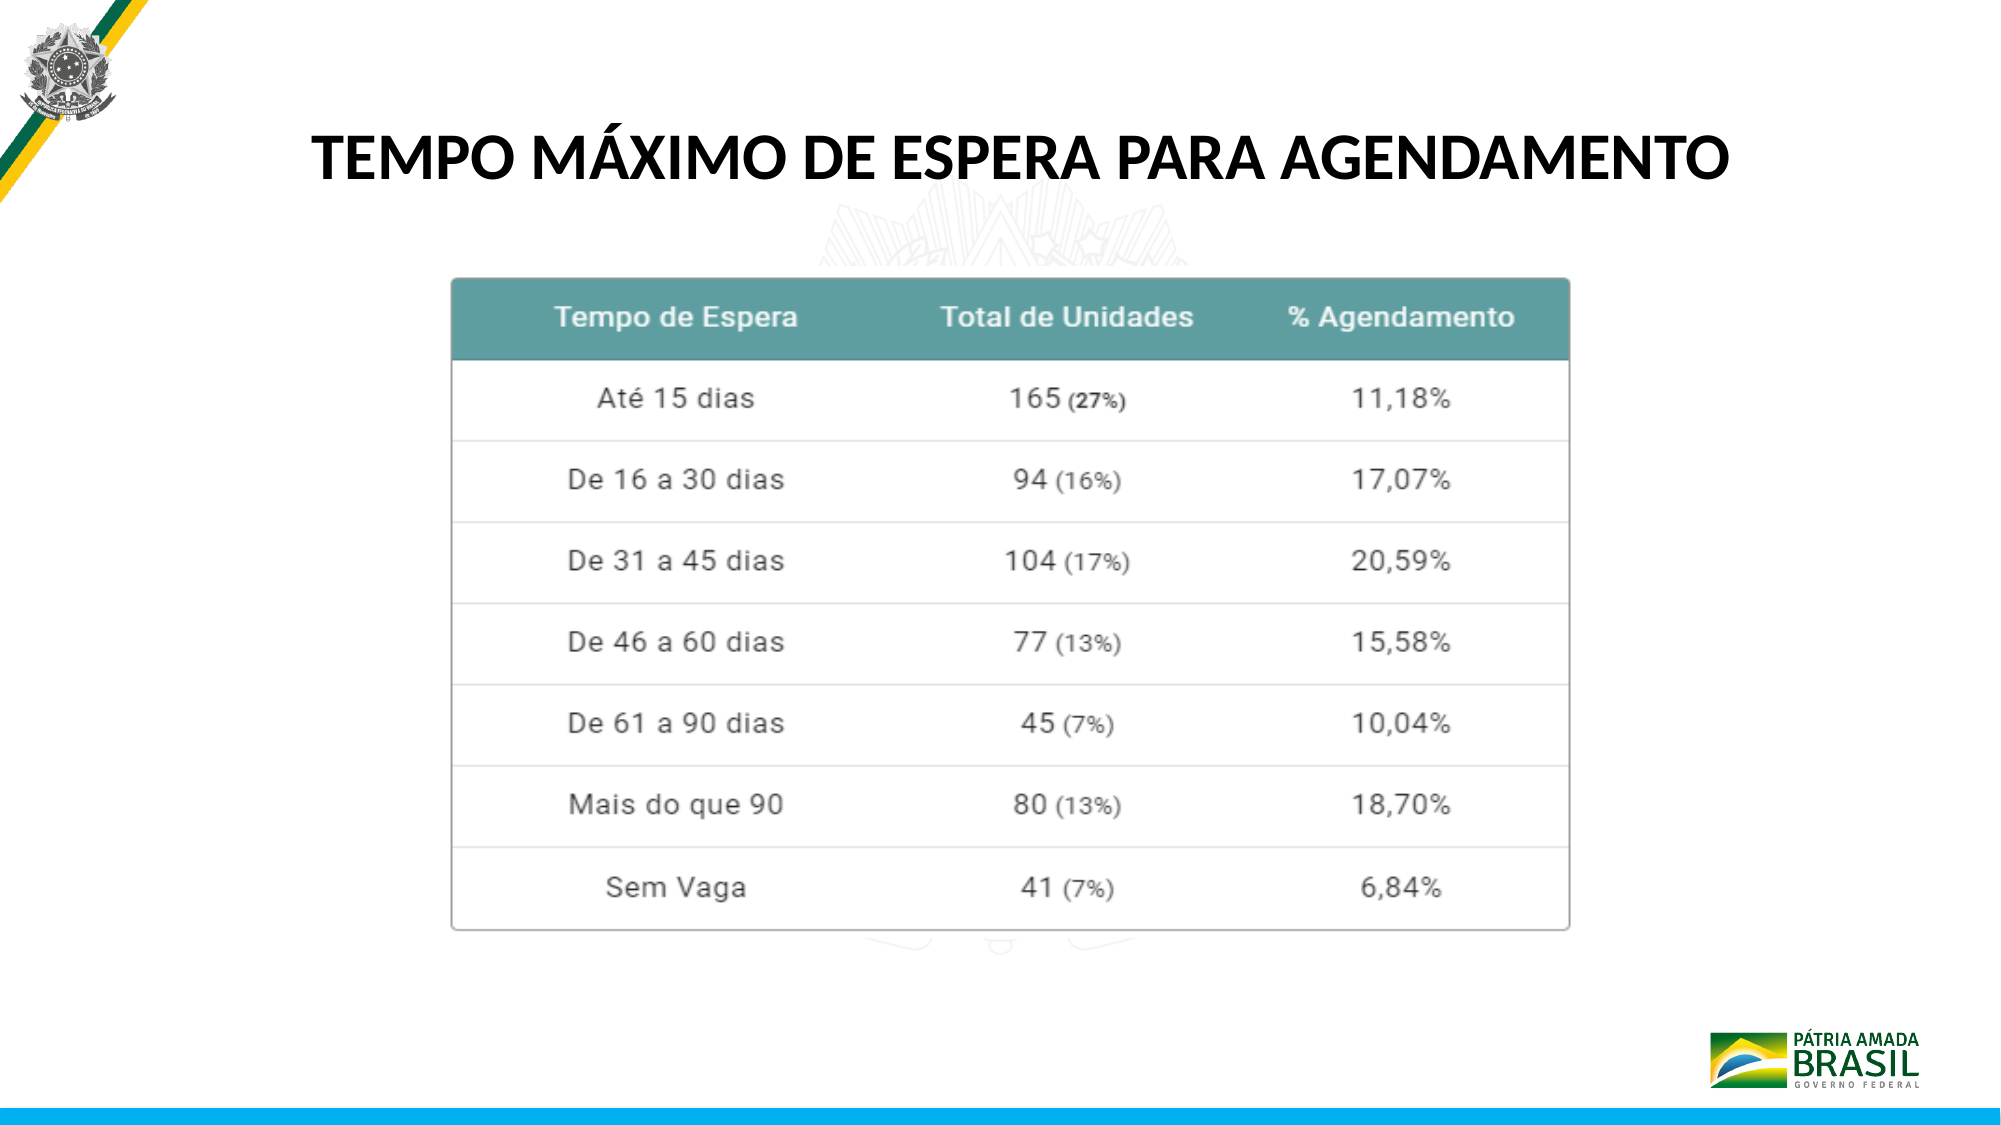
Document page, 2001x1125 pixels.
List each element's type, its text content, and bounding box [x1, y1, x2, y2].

text_box TEMPO MÁXIMO DE ESPERA PARA AGENDAMENTO [159, 105, 1885, 200]
picture [0, 0, 2000, 1107]
